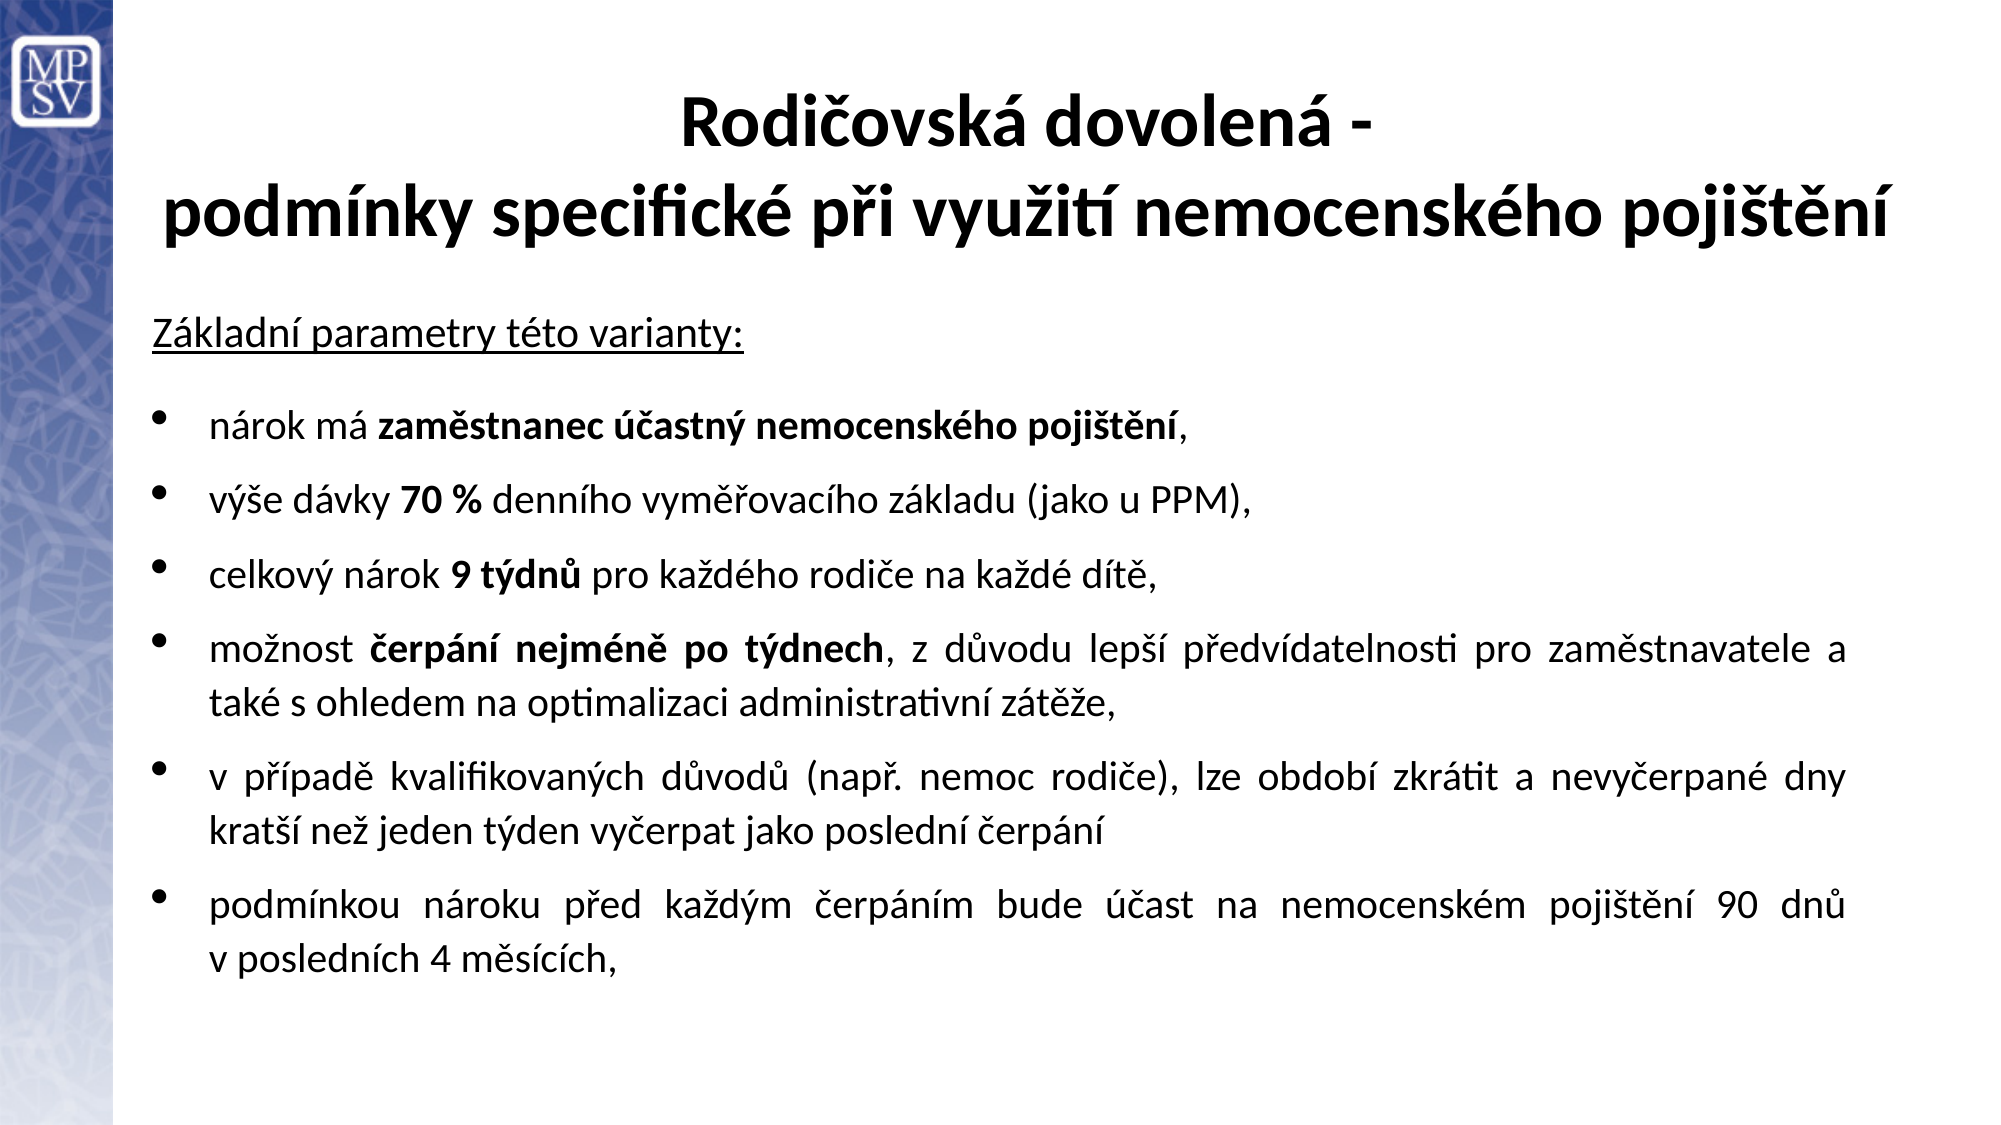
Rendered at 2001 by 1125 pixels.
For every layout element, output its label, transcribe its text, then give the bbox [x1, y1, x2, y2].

title Rodičovská dovolená - podmínky specifické při využití nemocenského pojištění [113, 53, 1942, 271]
list Základní parametry této varianty: nárok má zaměstnanec účastný nemocenského pojištění, výše dávky 70 % denního vyměřovacího základu (jako u PPM), celkový nárok 9 týdnů pro každého rodiče na každé dítě, možnost čerpání nejméně po týdnech, z důvodu lepší předvídatelnosti pro zaměstnavatele a také s ohledem na optimalizaci administrativní zátěže, v případě kvalifikovaných důvodů (např. nemoc rodiče), lze období zkrátit a nevyčerpané dny kratší než jeden týden vyčerpat jako poslední čerpání podmínkou nároku před každým čerpáním bude účast na nemocenském pojištění 90 dnů v posledních 4 měsících, [137, 292, 1863, 1103]
picture [0, 0, 113, 1125]
